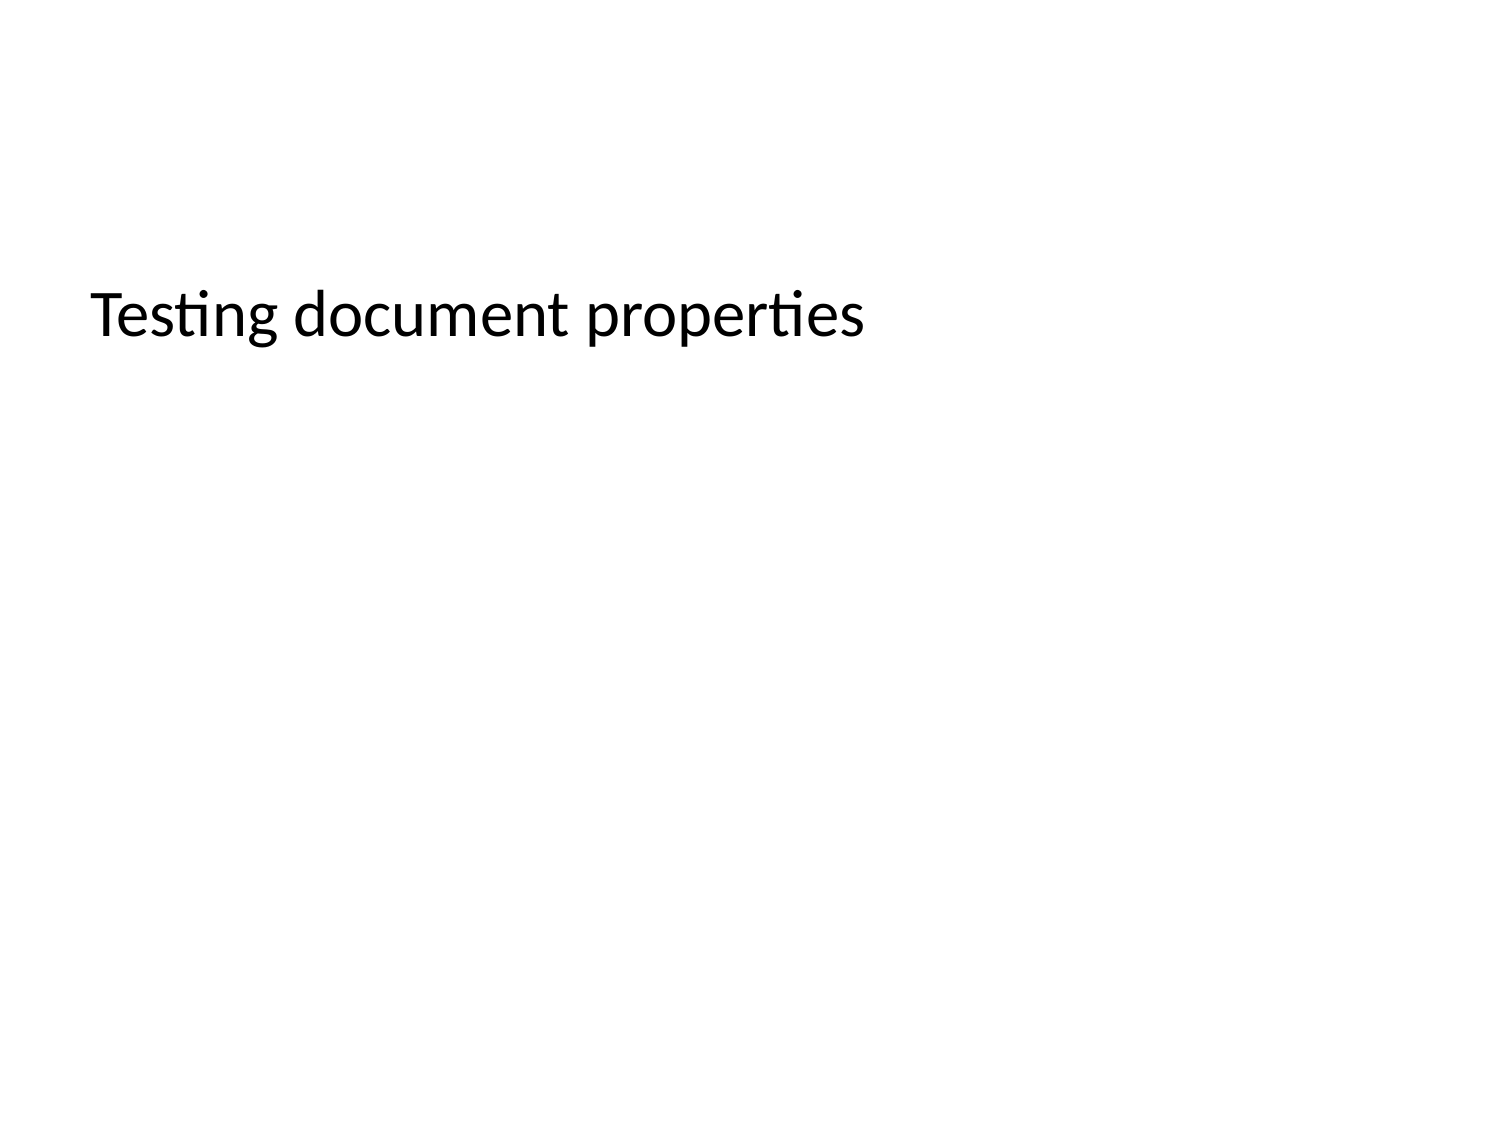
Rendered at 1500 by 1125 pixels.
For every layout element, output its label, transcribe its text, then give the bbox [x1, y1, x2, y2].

list Testing document properties [75, 262, 1425, 1005]
